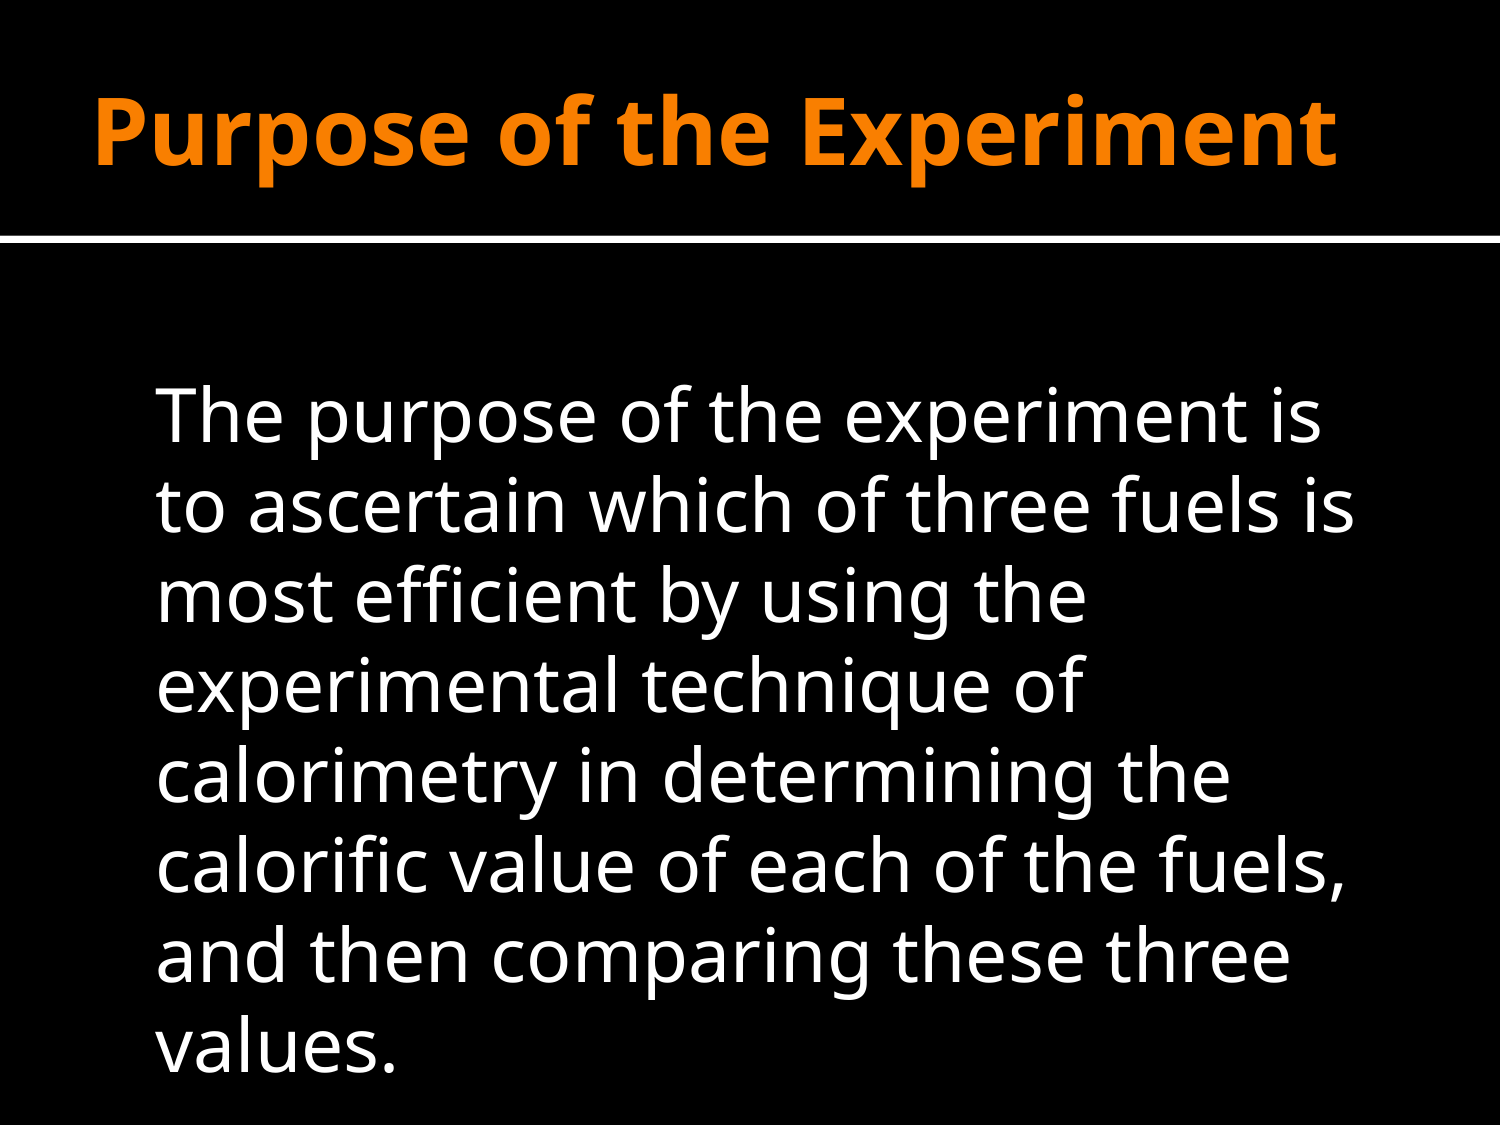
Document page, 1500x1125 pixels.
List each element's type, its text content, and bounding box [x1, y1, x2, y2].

list The purpose of the experiment is to ascertain which of three fuels is most efficient by using the experimental technique of calorimetry in determining the calorific value of each of the fuels, and then comparing these three values. [74, 262, 1426, 1022]
title Purpose of the Experiment [75, 25, 1425, 231]
